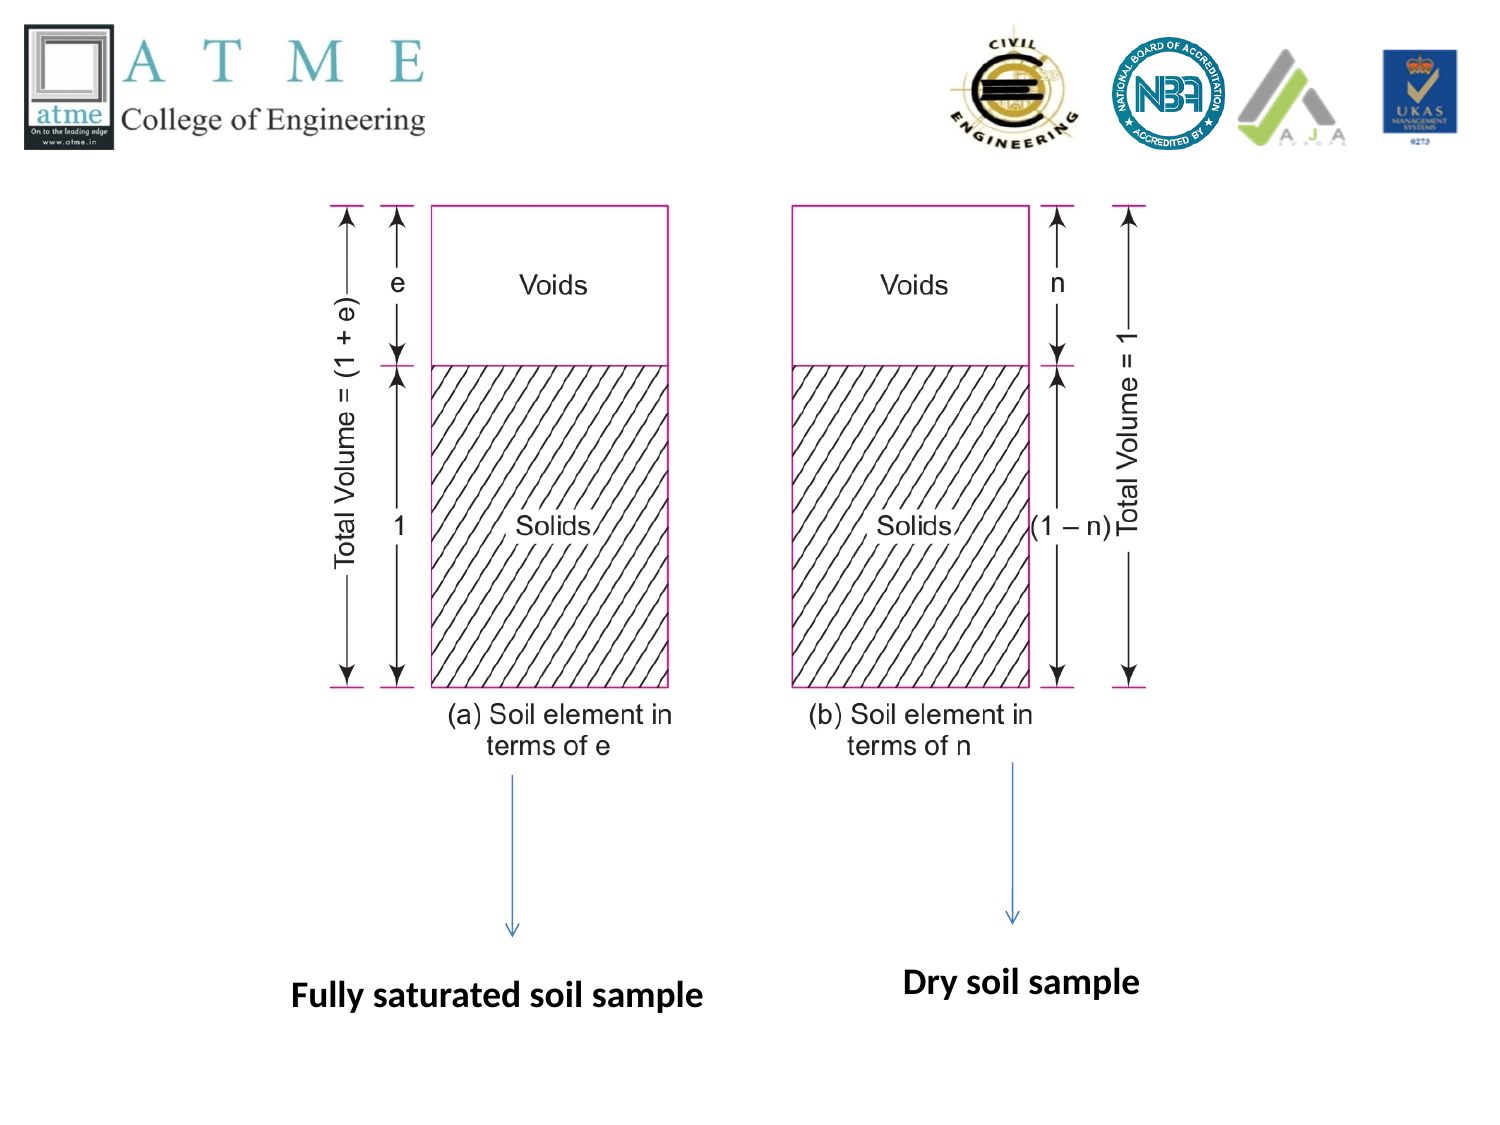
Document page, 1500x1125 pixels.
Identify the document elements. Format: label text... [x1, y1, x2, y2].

picture [24, 24, 425, 150]
text_box Dry soil sample [888, 949, 1156, 1010]
picture [1112, 37, 1213, 150]
picture [1179, 37, 1225, 79]
picture [1184, 109, 1225, 150]
picture [1209, 103, 1218, 120]
picture [1237, 49, 1458, 146]
picture [312, 187, 1163, 761]
text_box Fully saturated soil sample [276, 962, 720, 1023]
picture [950, 24, 1080, 150]
